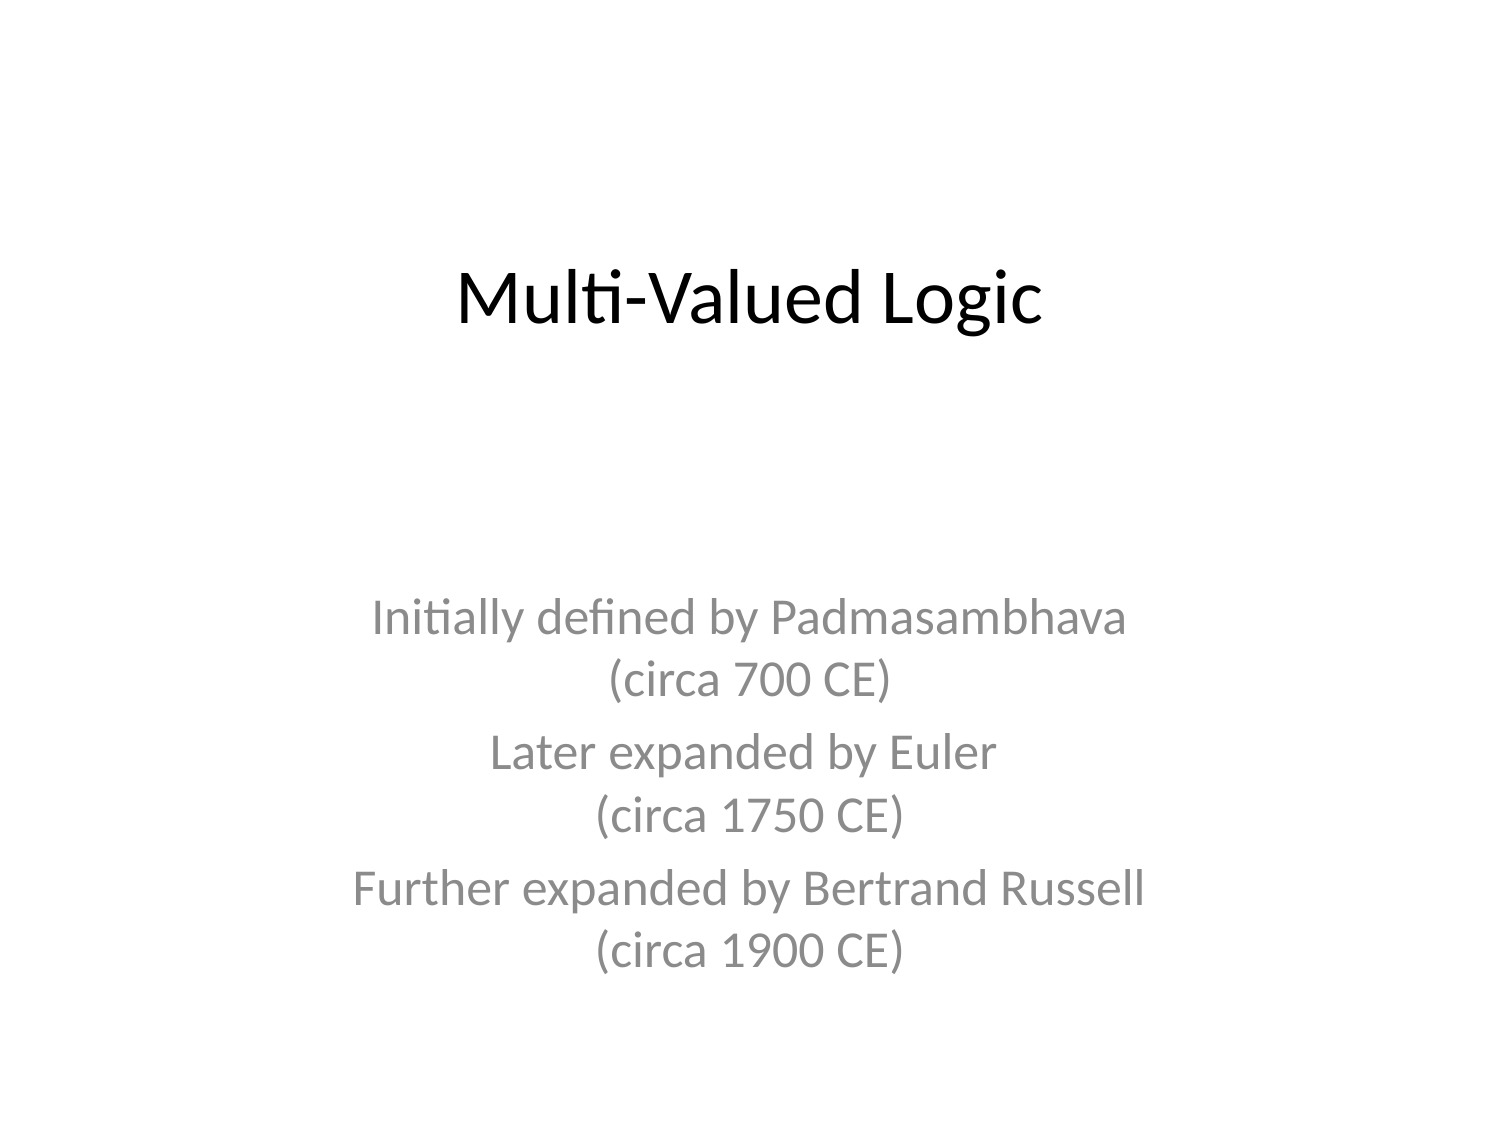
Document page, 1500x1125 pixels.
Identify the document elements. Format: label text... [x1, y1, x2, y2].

subtitle Initially defined by Padmasambhava (circa 700 CE) Later expanded by Euler (circa 1750 CE) Further expanded by Bertrand Russell (circa 1900 CE) [225, 575, 1275, 988]
title Multi-Valued Logic [112, 237, 1388, 501]
